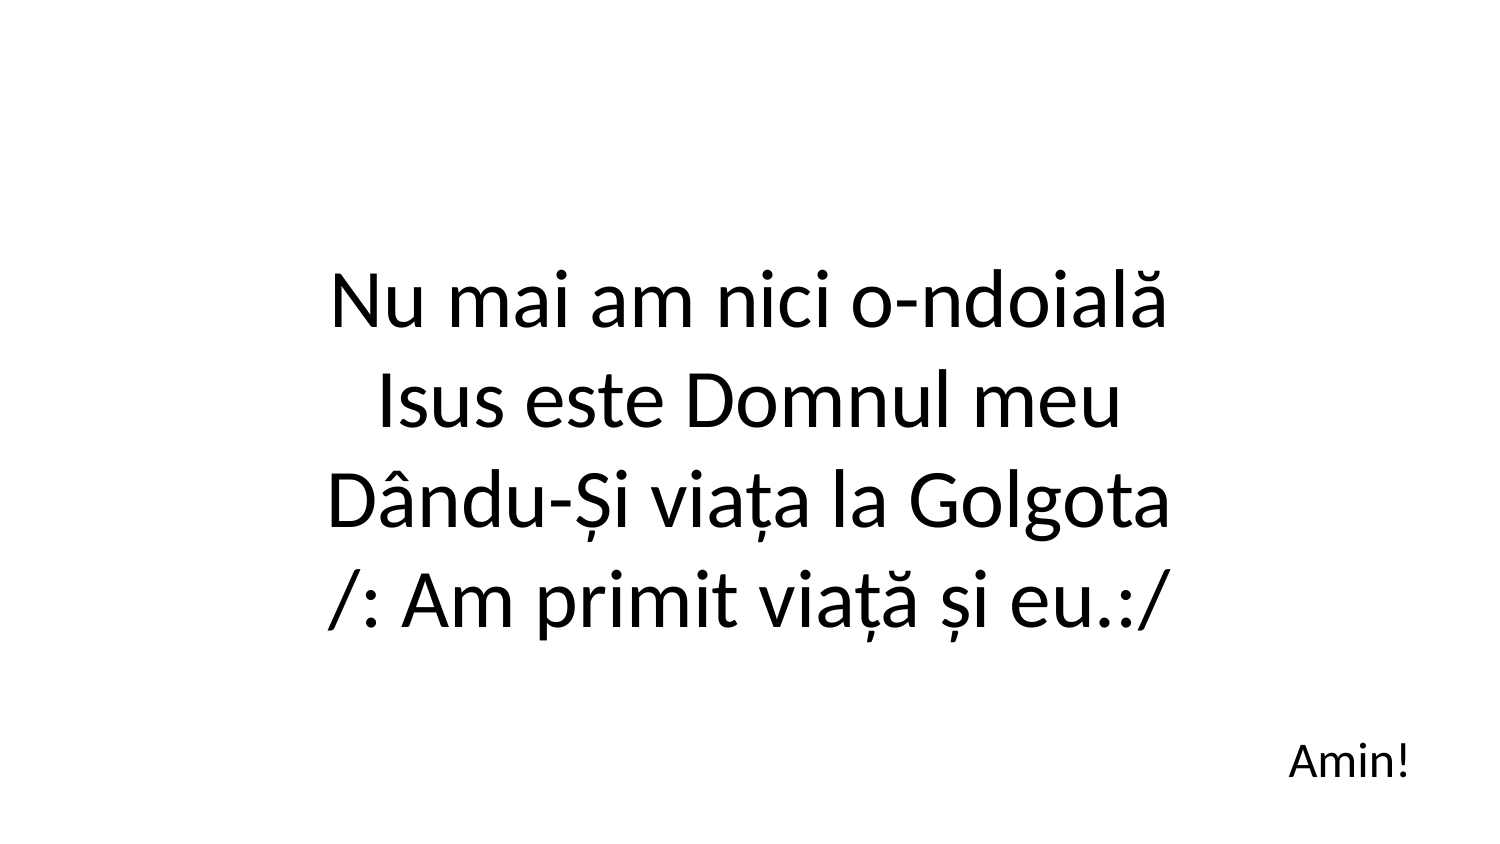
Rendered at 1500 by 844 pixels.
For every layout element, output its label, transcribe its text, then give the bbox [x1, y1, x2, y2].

text_box Nu mai am nici o-ndoială Isus este Domnul meu Dându-Și viața la Golgota /: Am primit viață și eu.:/ [311, 192, 1189, 652]
text_box Amin! [1273, 674, 1427, 795]
